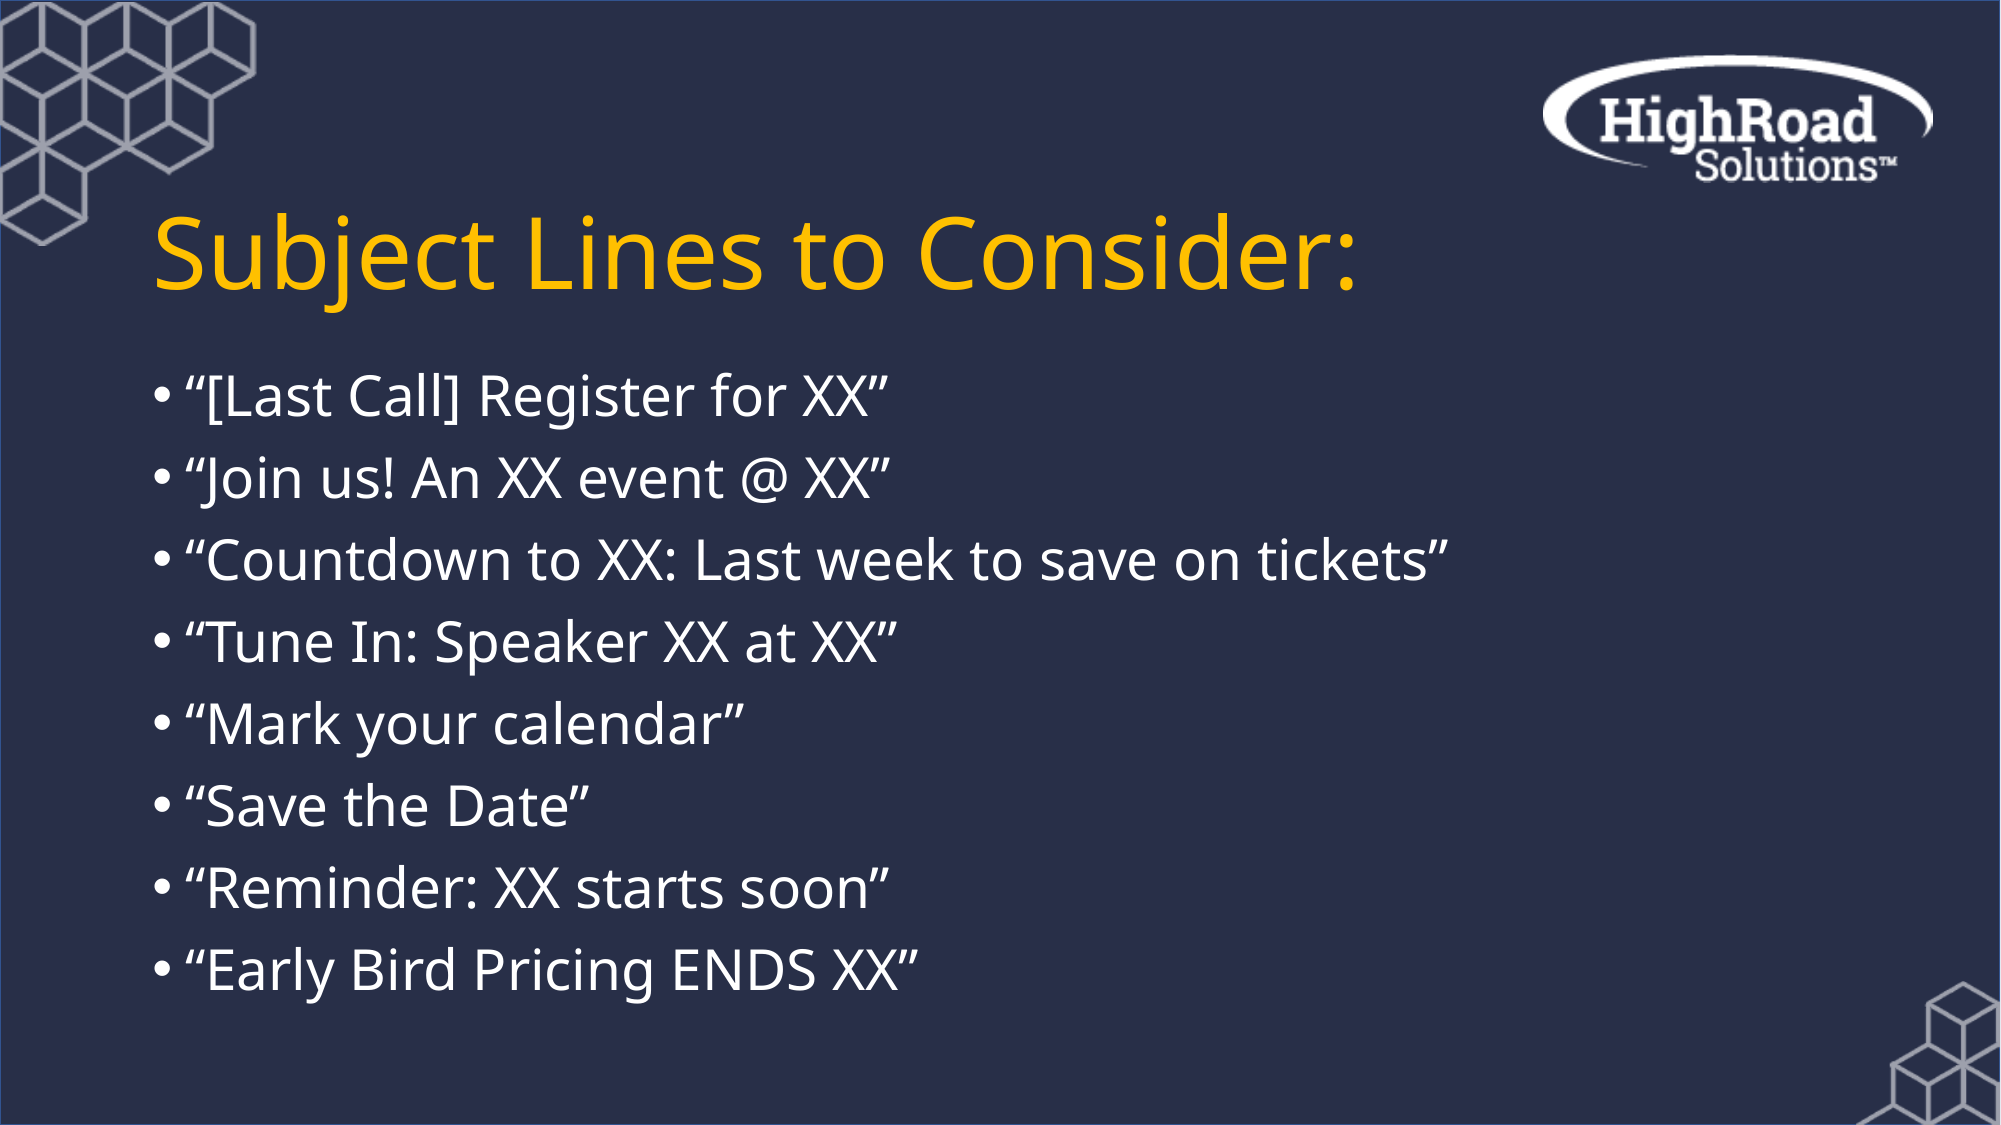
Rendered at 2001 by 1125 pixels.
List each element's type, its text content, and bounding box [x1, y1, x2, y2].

picture [1543, 54, 1933, 183]
picture [0, 2, 330, 246]
title Subject Lines to Consider: [137, 161, 1863, 352]
text_box “[Last Call] Register for XX” “Join us! An XX event @ XX” “Countdown to XX: Last week to save on tickets” “Tune In: Speaker XX at XX” “Mark your calendar” “Save the Date” “Reminder: XX starts soon” “Early Bird Pricing ENDS XX” [137, 352, 1863, 1011]
picture [1855, 981, 2000, 1125]
